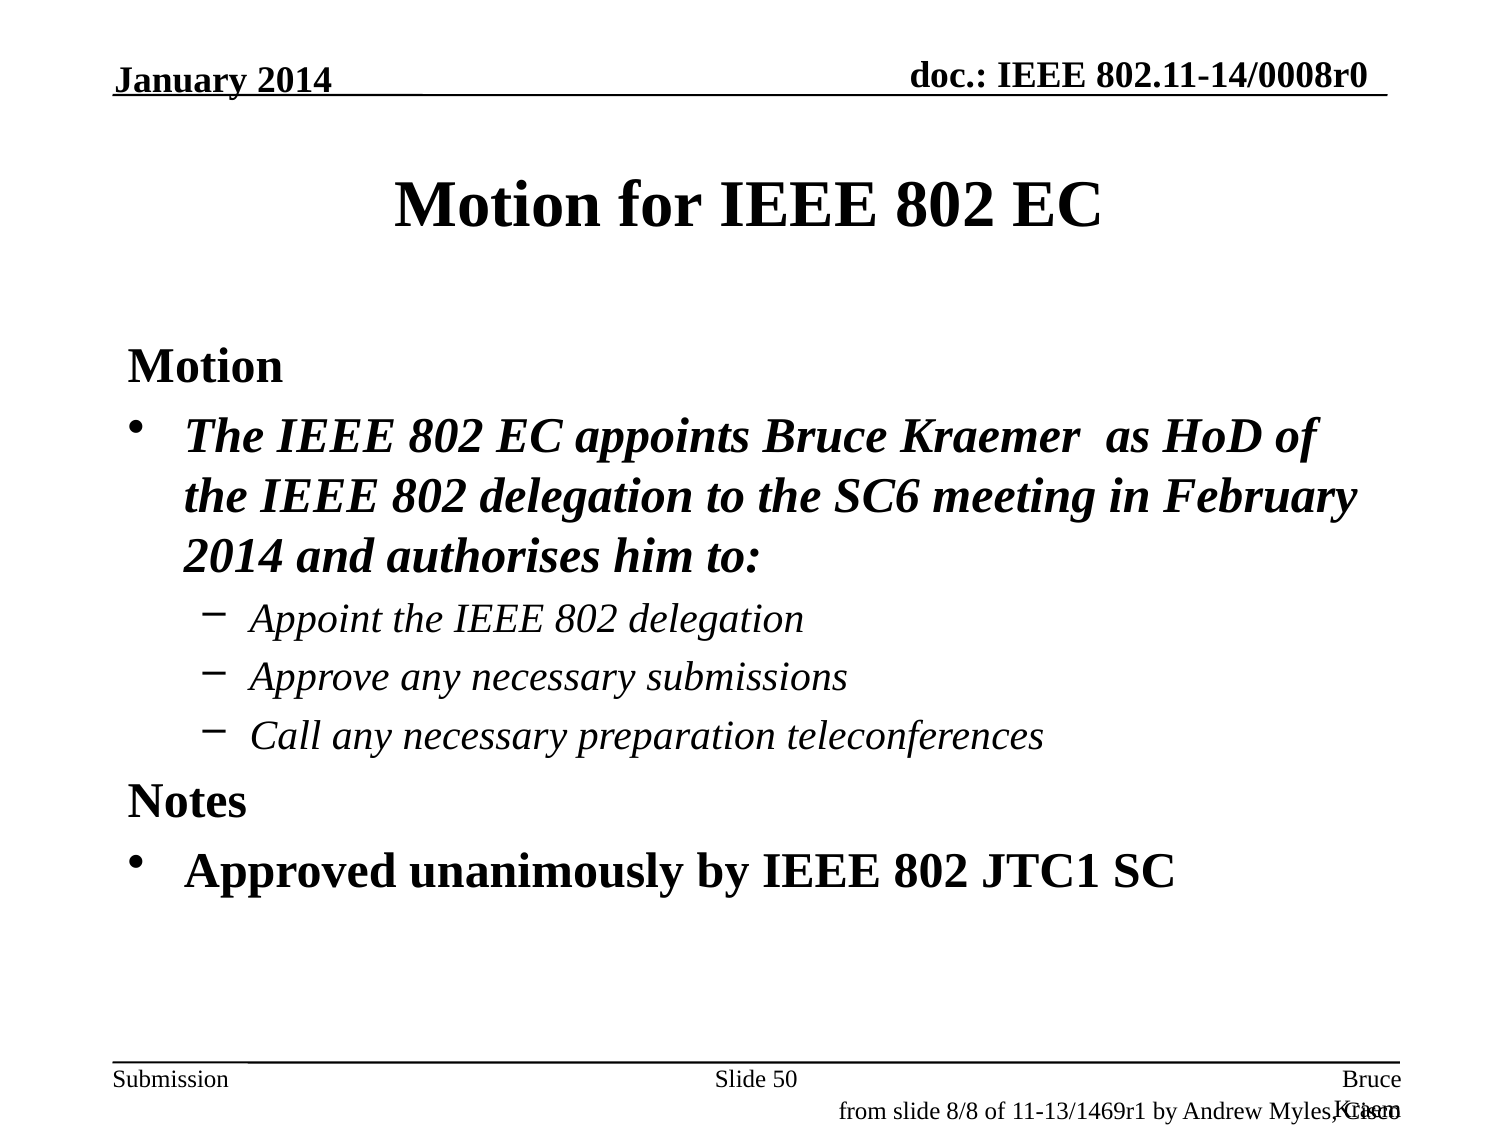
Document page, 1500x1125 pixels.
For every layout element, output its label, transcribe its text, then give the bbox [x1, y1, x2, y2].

list Motion The IEEE 802 EC appoints Bruce Kraemer as HoD of the IEEE 802 delegation to the SC6 meeting in February 2014 and authorises him to: Appoint the IEEE 802 delegation Approve any necessary submissions Call any necessary preparation teleconferences Notes Approved unanimously by IEEE 802 JTC1 SC [112, 324, 1388, 1000]
slide_number Slide 50 [712, 1062, 800, 1087]
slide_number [114, 54, 374, 100]
title Motion for IEEE 802 EC [112, 112, 1388, 288]
text_box from slide 8/8 of 11-13/1469r1 by Andrew Myles, Cisco [343, 1087, 1417, 1125]
footer Bruce Kraemer, Marvell [1325, 1062, 1402, 1087]
